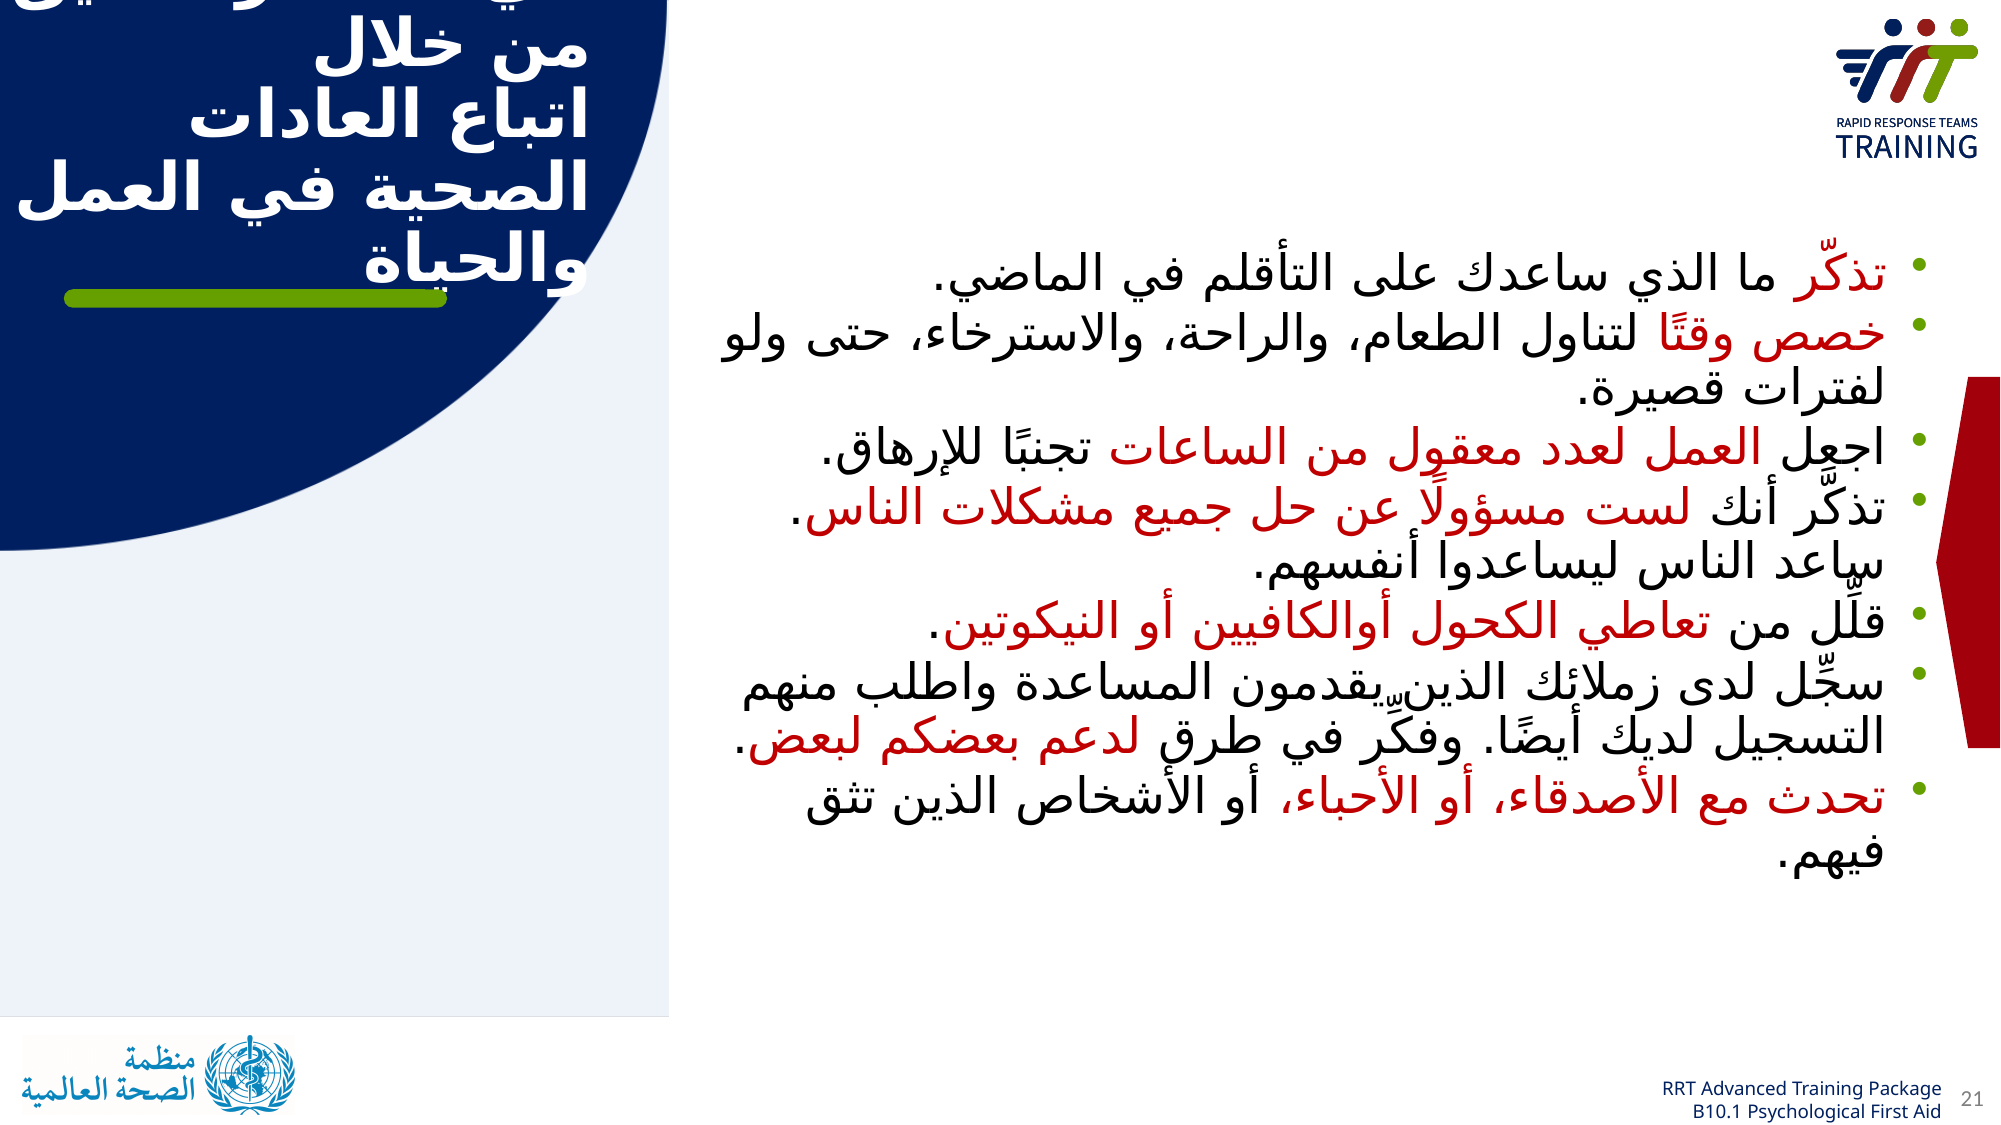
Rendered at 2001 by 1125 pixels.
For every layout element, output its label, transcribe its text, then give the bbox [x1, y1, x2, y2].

list تذكّر ما الذي ساعدك على التأقلم في الماضي. خصص وقتًا لتناول الطعام، والراحة، والاسترخاء، حتى ولو لفترات قصيرة. اجعل العمل لعدد معقول من الساعات تجنبًا للإرهاق. تذكَّر أنك لست مسؤولًا عن حل جميع مشكلات الناس. ساعد الناس ليساعدوا أنفسهم. قلِّل من تعاطي الكحول أوالكافيين أو النيكوتين. سجِّل لدى زملائك الذين يقدمون المساعدة واطلب منهم التسجيل لديك أيضًا. وفكِّر في طرق لدعم بعضكم لبعض. تحدث مع الأصدقاء، أو الأحباء، أو الأشخاص الذين تثق فيهم. [700, 267, 1937, 858]
picture [1835, 19, 1978, 167]
text_box في أثناء حالة الطوارئ: التَحَكَّم في مشاعر الضيق من خلال اتباع العادات الصحية في العمل والحياة [0, 158, 593, 297]
picture [252, 1050, 258, 1059]
picture [22, 1035, 295, 1115]
text_box [63, 289, 448, 308]
picture [0, 0, 669, 1018]
